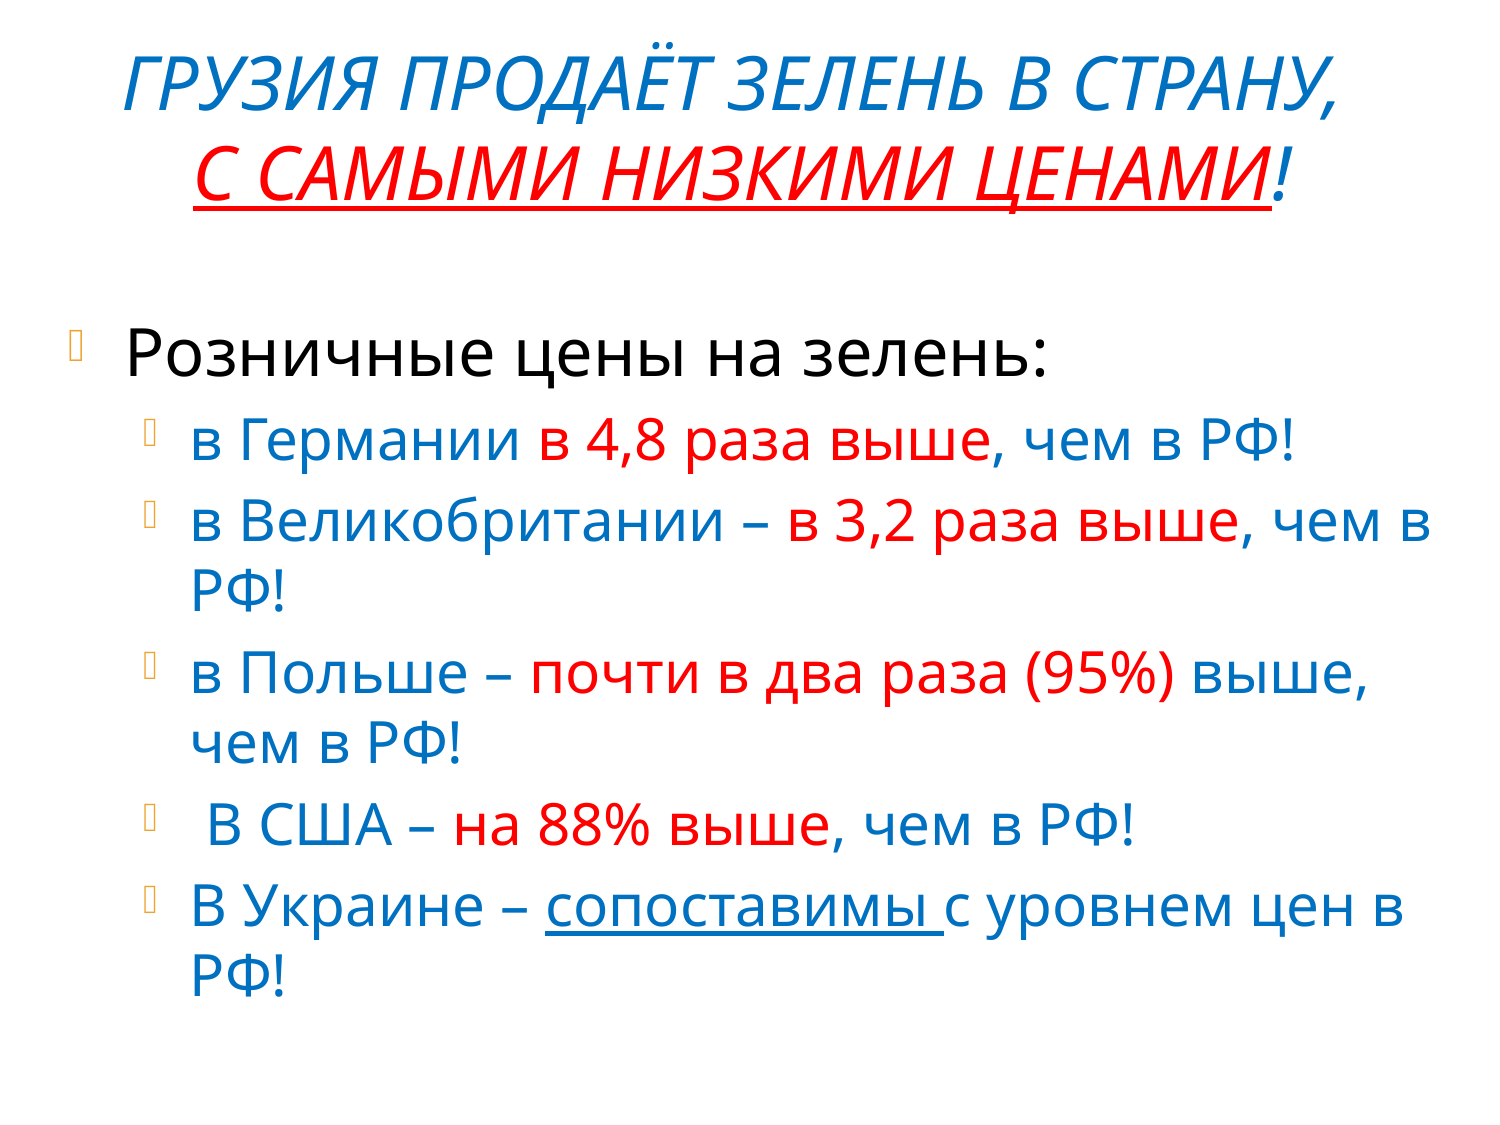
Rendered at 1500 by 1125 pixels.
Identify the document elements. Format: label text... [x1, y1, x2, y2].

list Розничные цены на зелень: в Германии в 4,8 раза выше, чем в РФ! в Великобритании – в 3,2 раза выше, чем в РФ! в Польше – почти в два раза (95%) выше, чем в РФ! В США – на 88% выше, чем в РФ! В Украине – сопоставимы с уровнем цен в РФ! [53, 302, 1464, 965]
title Грузия продаёт зелень в страну, с самыми низкими ценами! [29, 19, 1455, 232]
